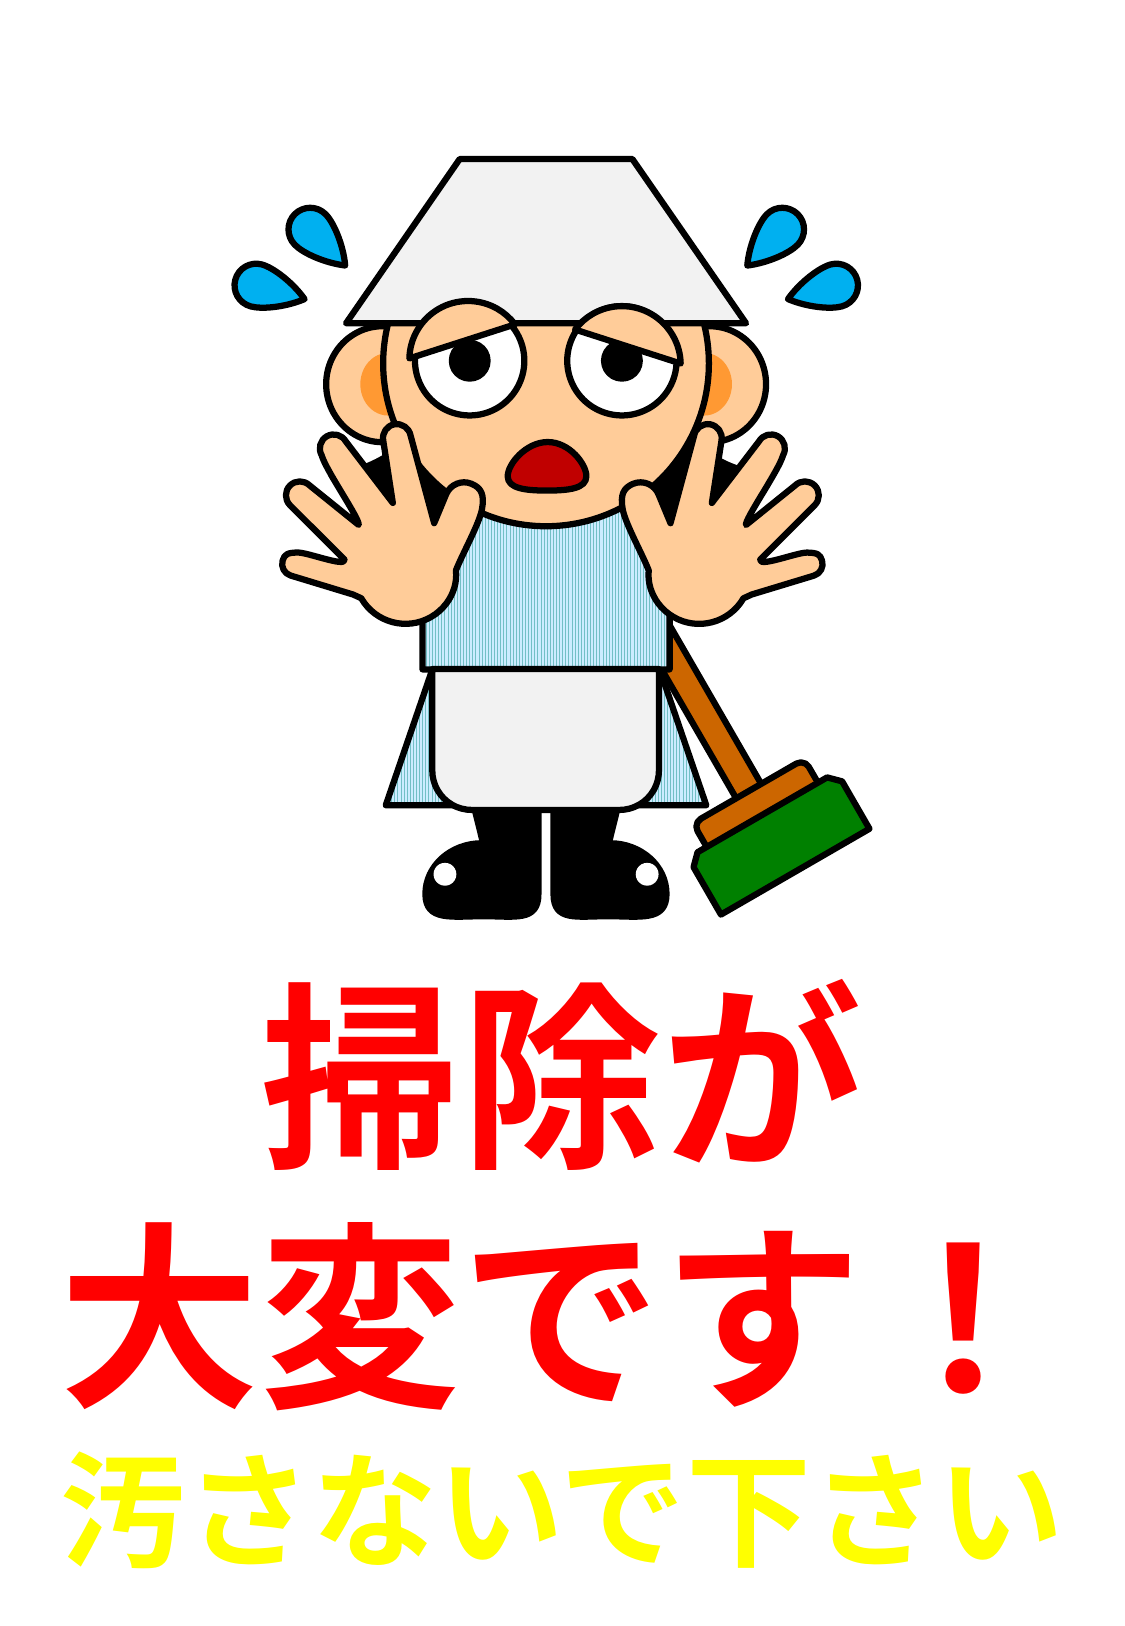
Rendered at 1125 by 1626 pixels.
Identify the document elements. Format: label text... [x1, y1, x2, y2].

text_box 掃除が 大変です！ 汚さないで下さい [0, 945, 1125, 1590]
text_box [233, 158, 859, 917]
